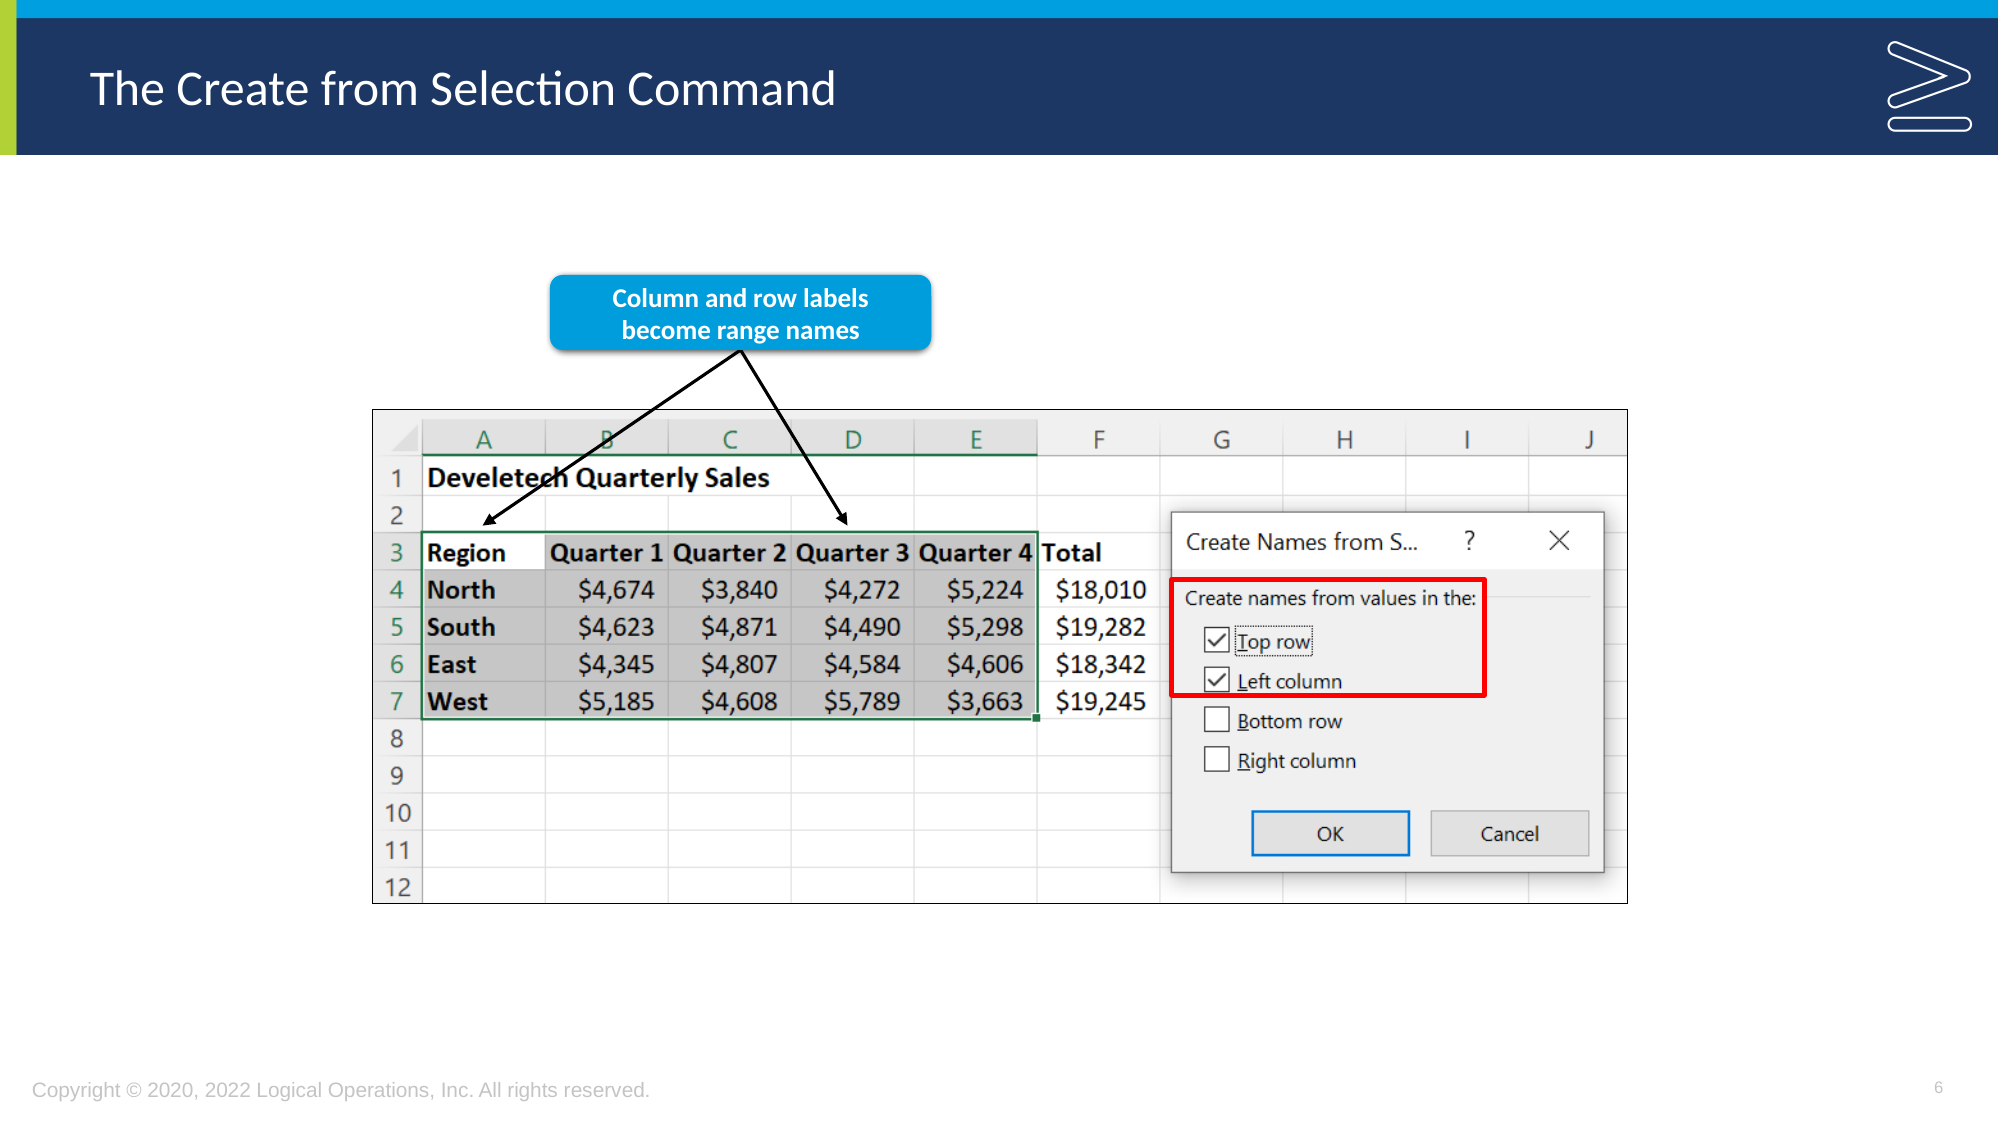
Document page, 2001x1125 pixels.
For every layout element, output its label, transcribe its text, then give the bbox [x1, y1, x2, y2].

picture [1850, 19, 1998, 155]
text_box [371, 274, 1629, 904]
picture [0, 0, 74, 155]
title The Create from Selection Command [74, 16, 1850, 155]
slide_number 6 [1491, 1057, 1959, 1118]
